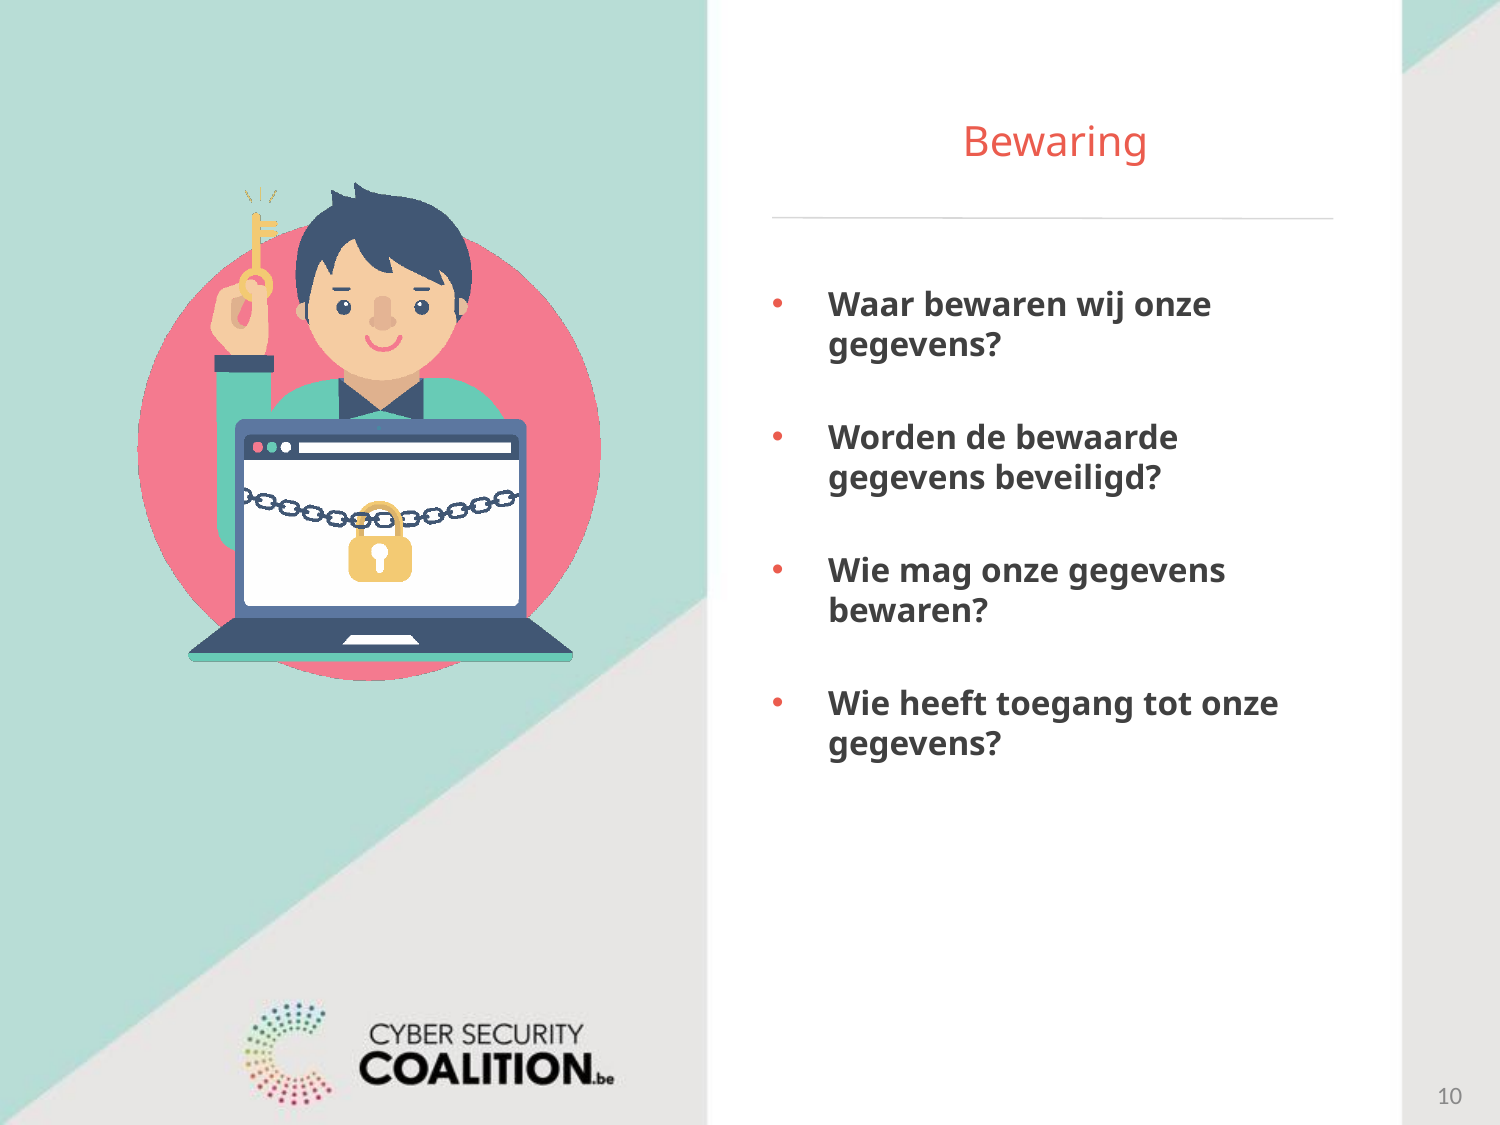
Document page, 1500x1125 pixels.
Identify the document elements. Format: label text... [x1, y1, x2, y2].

slide_number ‹#› [1400, 1063, 1500, 1125]
title Bewaring [750, 92, 1362, 188]
picture [0, 0, 1500, 1125]
list Waar bewaren wij onze gegevens? Worden de bewaarde gegevens beveiligd? Wie mag onze gegevens bewaren? Wie heeft toegang tot onze gegevens? [756, 275, 1349, 1018]
